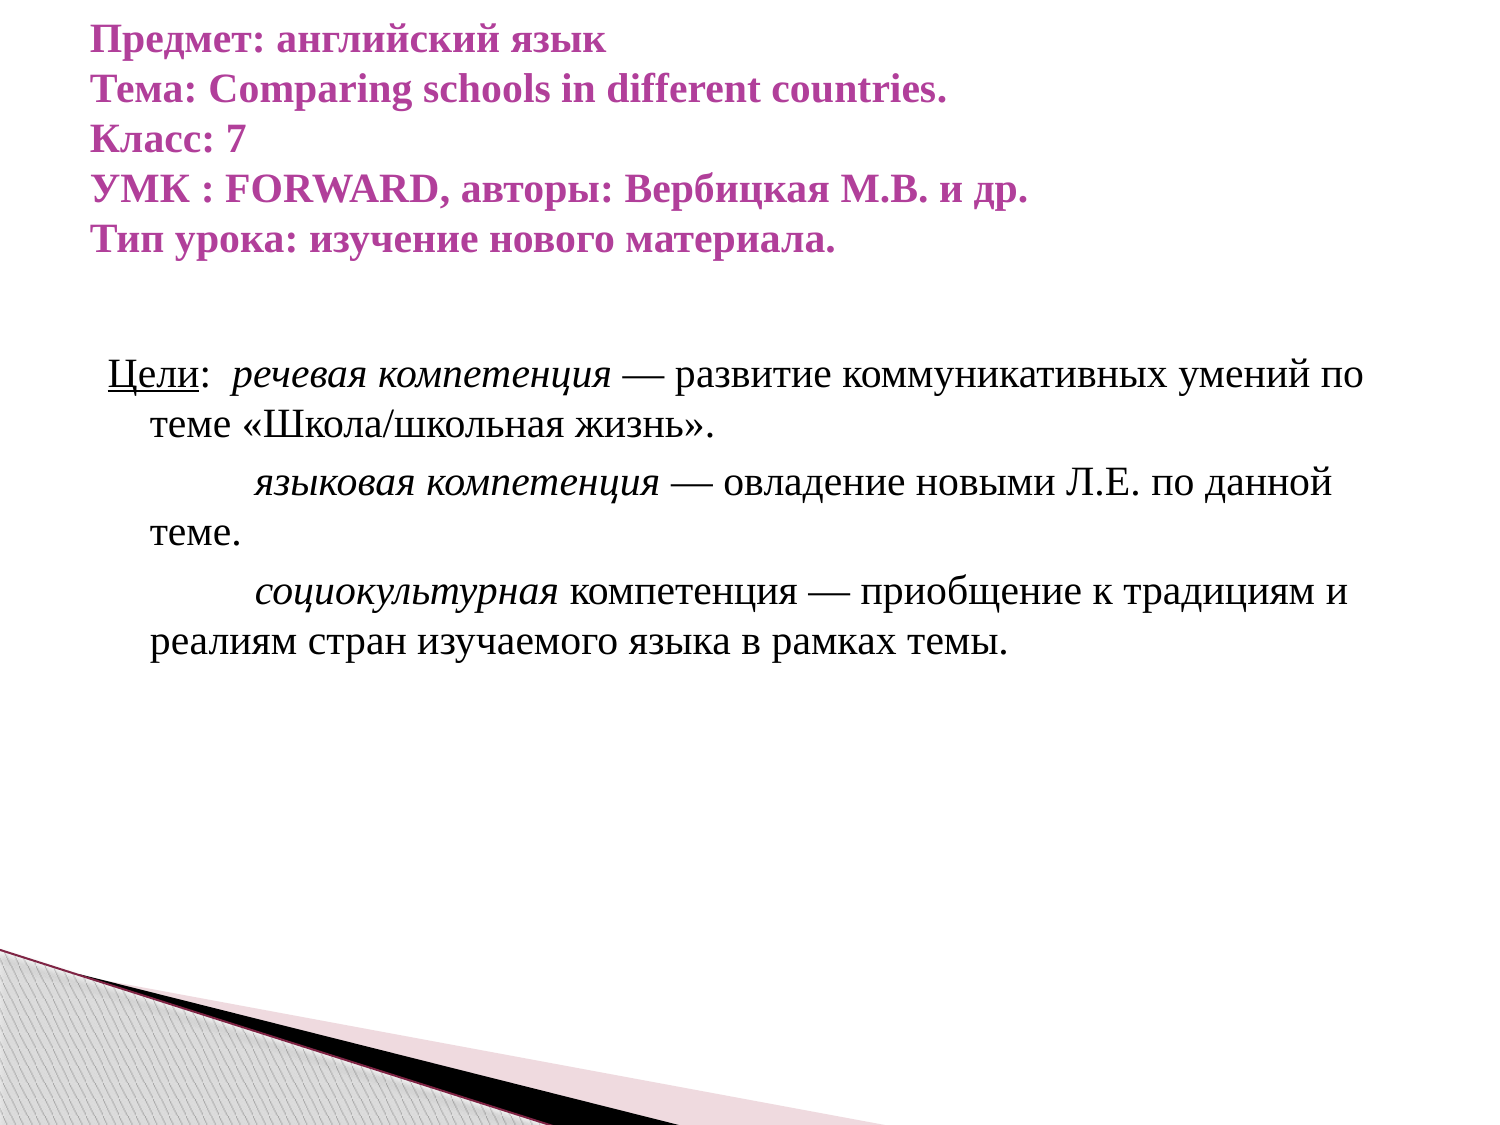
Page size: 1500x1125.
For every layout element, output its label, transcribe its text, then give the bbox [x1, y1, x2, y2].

title Предмет: английский язык Тема: Comparing schools in different countries. Класс: 7 УМК : FORWARD, авторы: Вербицкая М.В. и др. Тип урока: изучение нового материала. [75, 30, 1425, 291]
list Цели: речевая компетенция — развитие коммуникативных умений по теме «Школа/школьная жизнь». языковая компетенция — овладение новыми Л.Е. по данной теме. социокультурная компетенция — приобщение к традициям и реалиям стран изучаемого языка в рамках темы. [75, 338, 1425, 986]
